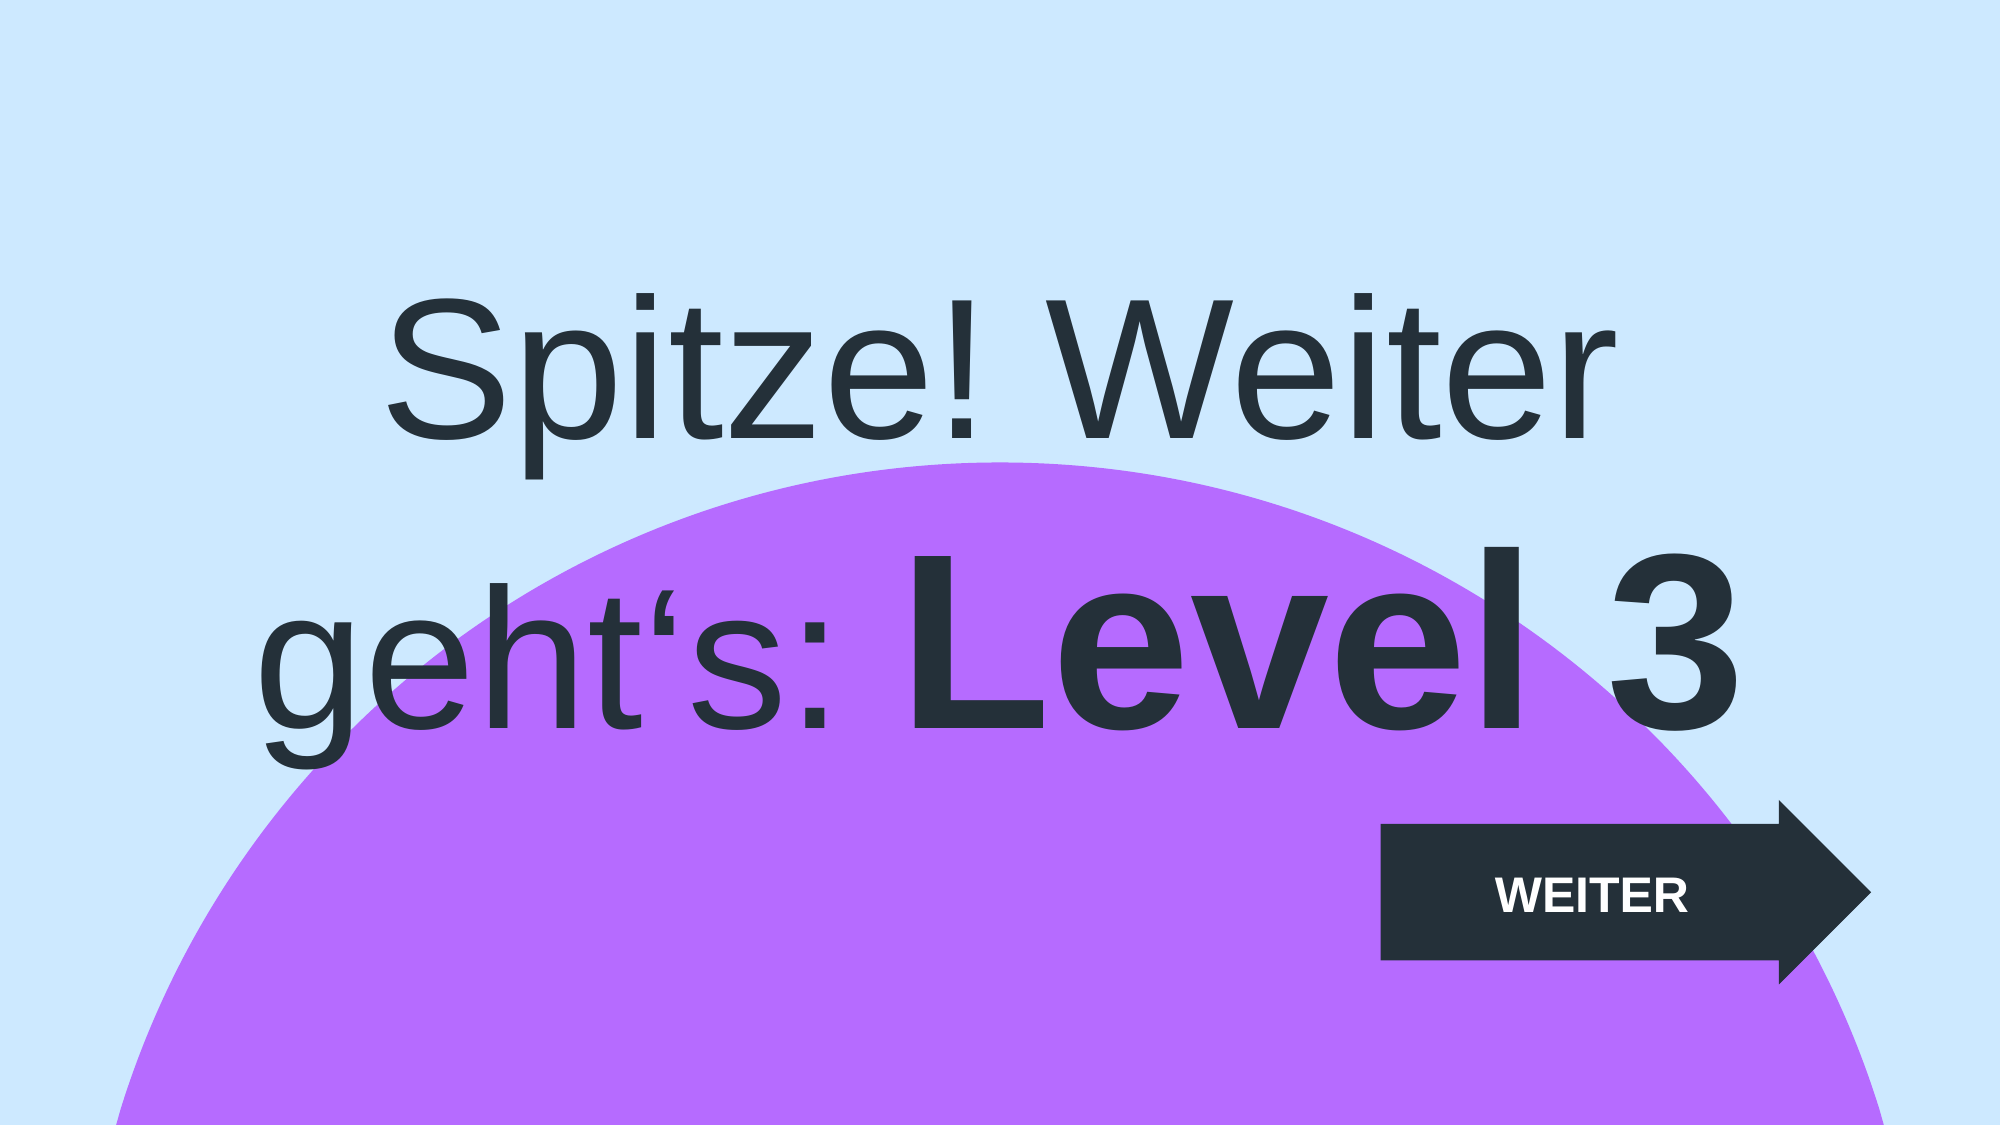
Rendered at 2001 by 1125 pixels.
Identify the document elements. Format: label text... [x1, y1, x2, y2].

text_box WEITER [1380, 798, 1872, 986]
